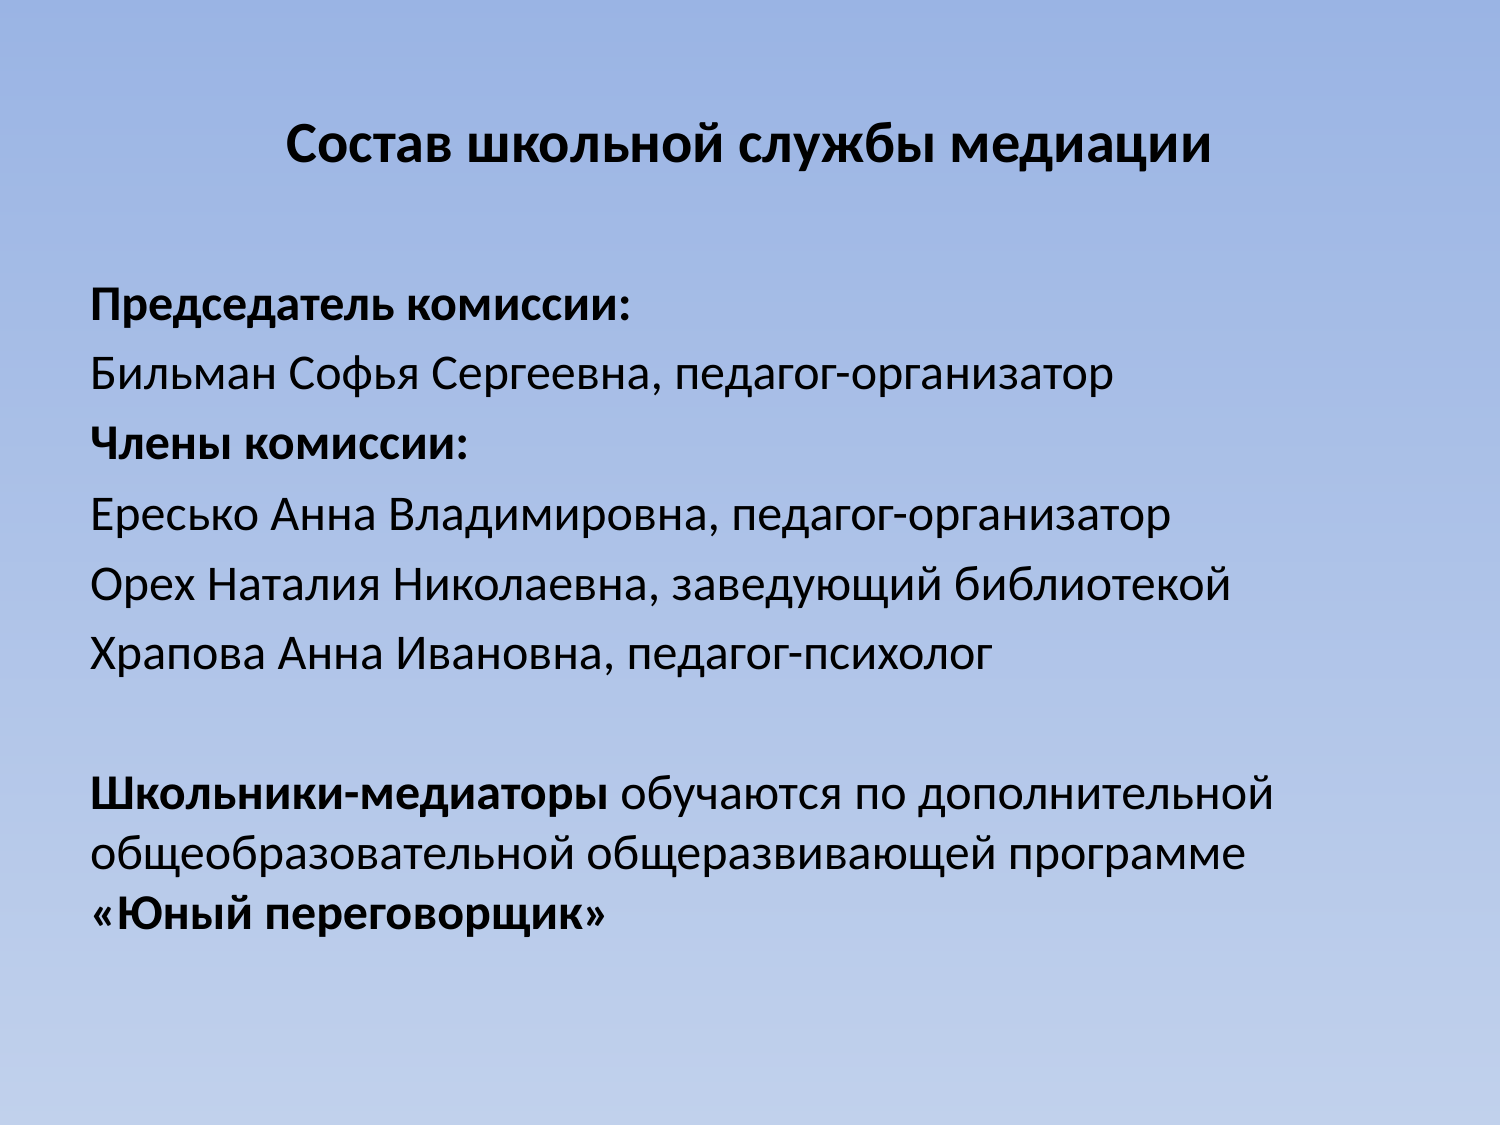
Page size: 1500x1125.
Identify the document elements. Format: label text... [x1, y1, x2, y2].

list Председатель комиссии: Бильман Софья Сергеевна, педагог-организатор Члены комиссии: Ересько Анна Владимировна, педагог-организатор Орех Наталия Николаевна, заведующий библиотекой Храпова Анна Ивановна, педагог-психолог Школьники-медиаторы обучаются по дополнительной общеобразовательной общеразвивающей программе «Юный переговорщик» [75, 262, 1425, 1005]
title Состав школьной службы медиации [75, 45, 1425, 233]
